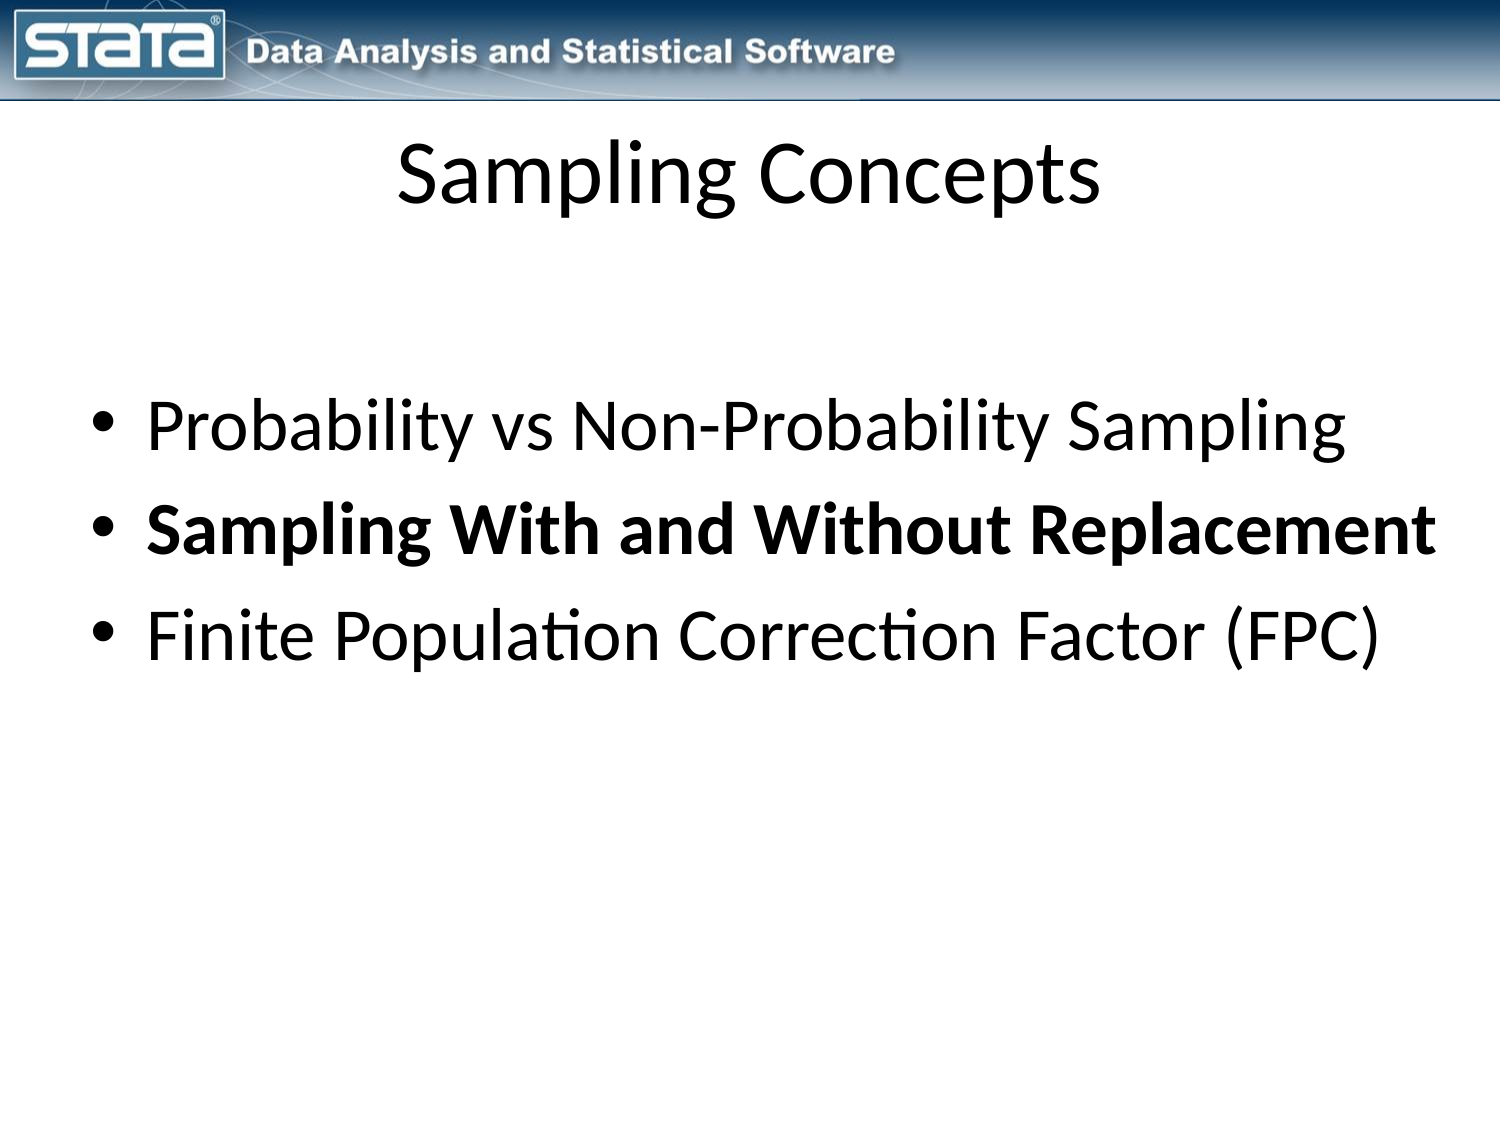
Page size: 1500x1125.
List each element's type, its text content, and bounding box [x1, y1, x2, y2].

picture [0, 0, 1500, 102]
title Sampling Concepts [75, 109, 1425, 233]
list Probability vs Non-Probability Sampling Sampling With and Without Replacement Finite Population Correction Factor (FPC) [75, 262, 1463, 1005]
